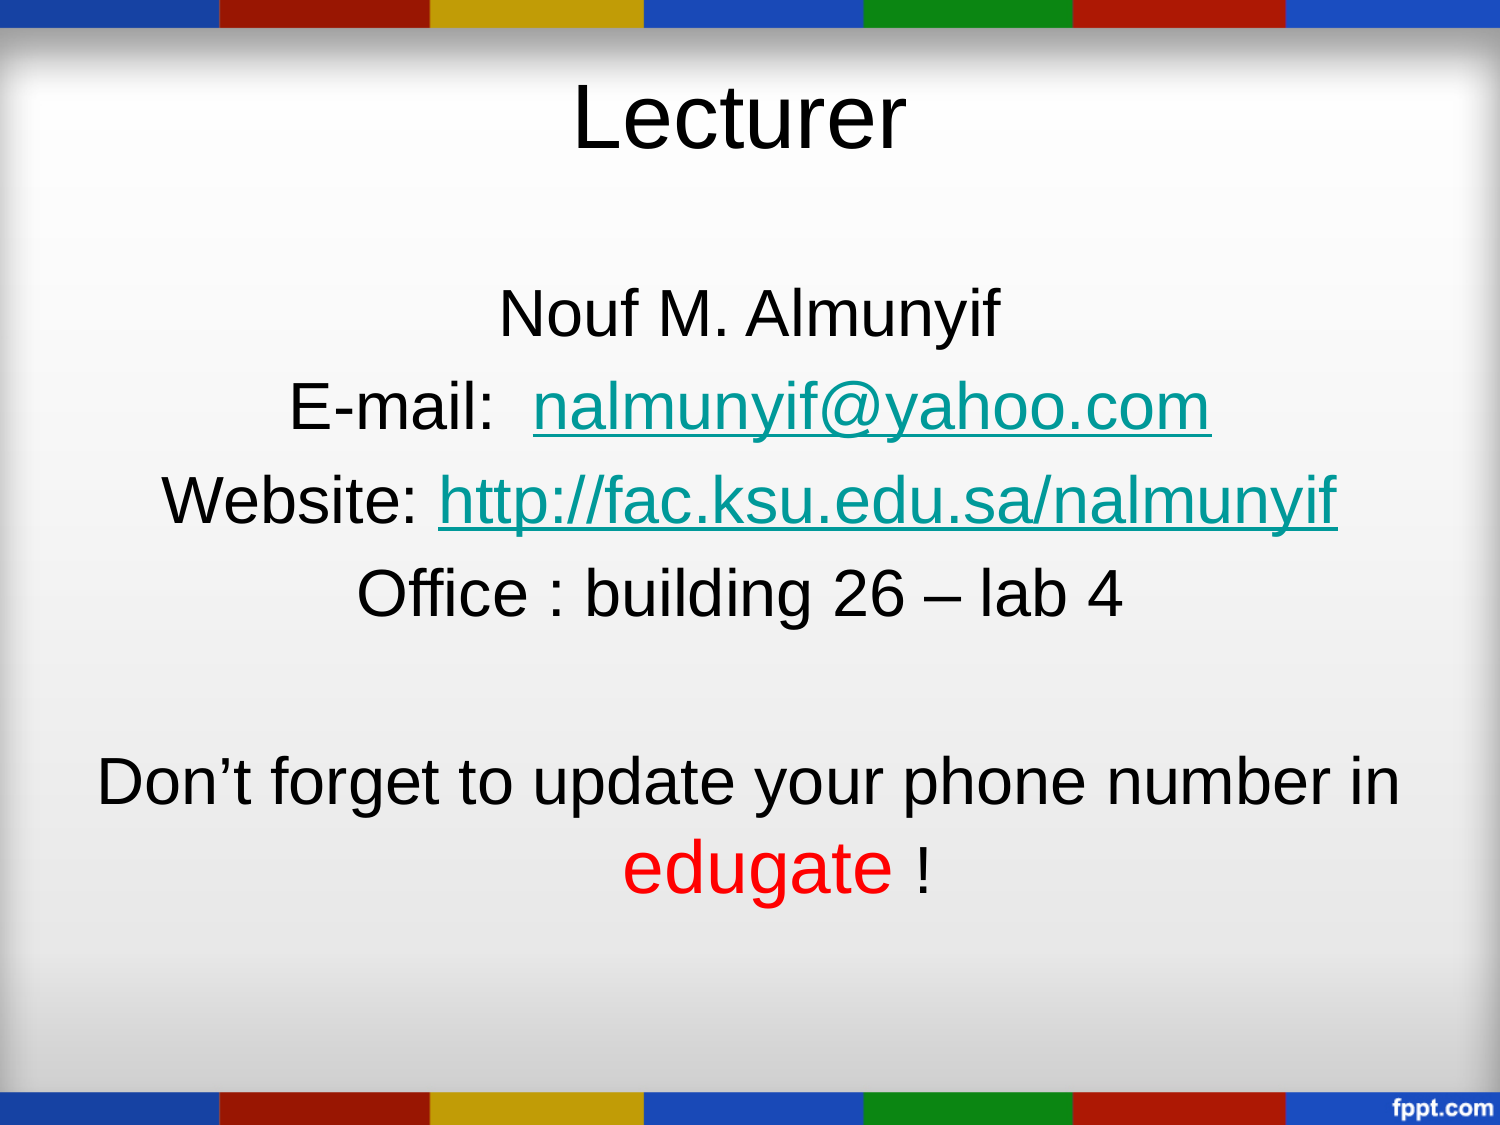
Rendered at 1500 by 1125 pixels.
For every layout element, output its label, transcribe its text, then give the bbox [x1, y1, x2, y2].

picture [0, 0, 1500, 1125]
title Lecturer [64, 30, 1416, 193]
list Nouf M. Almunyif E-mail: nalmunyif@yahoo.com Website: http://fac.ksu.edu.sa/nalmunyif Office : building 26 – lab 4 Don’t forget to update your phone number in edugate ! [74, 262, 1426, 1006]
